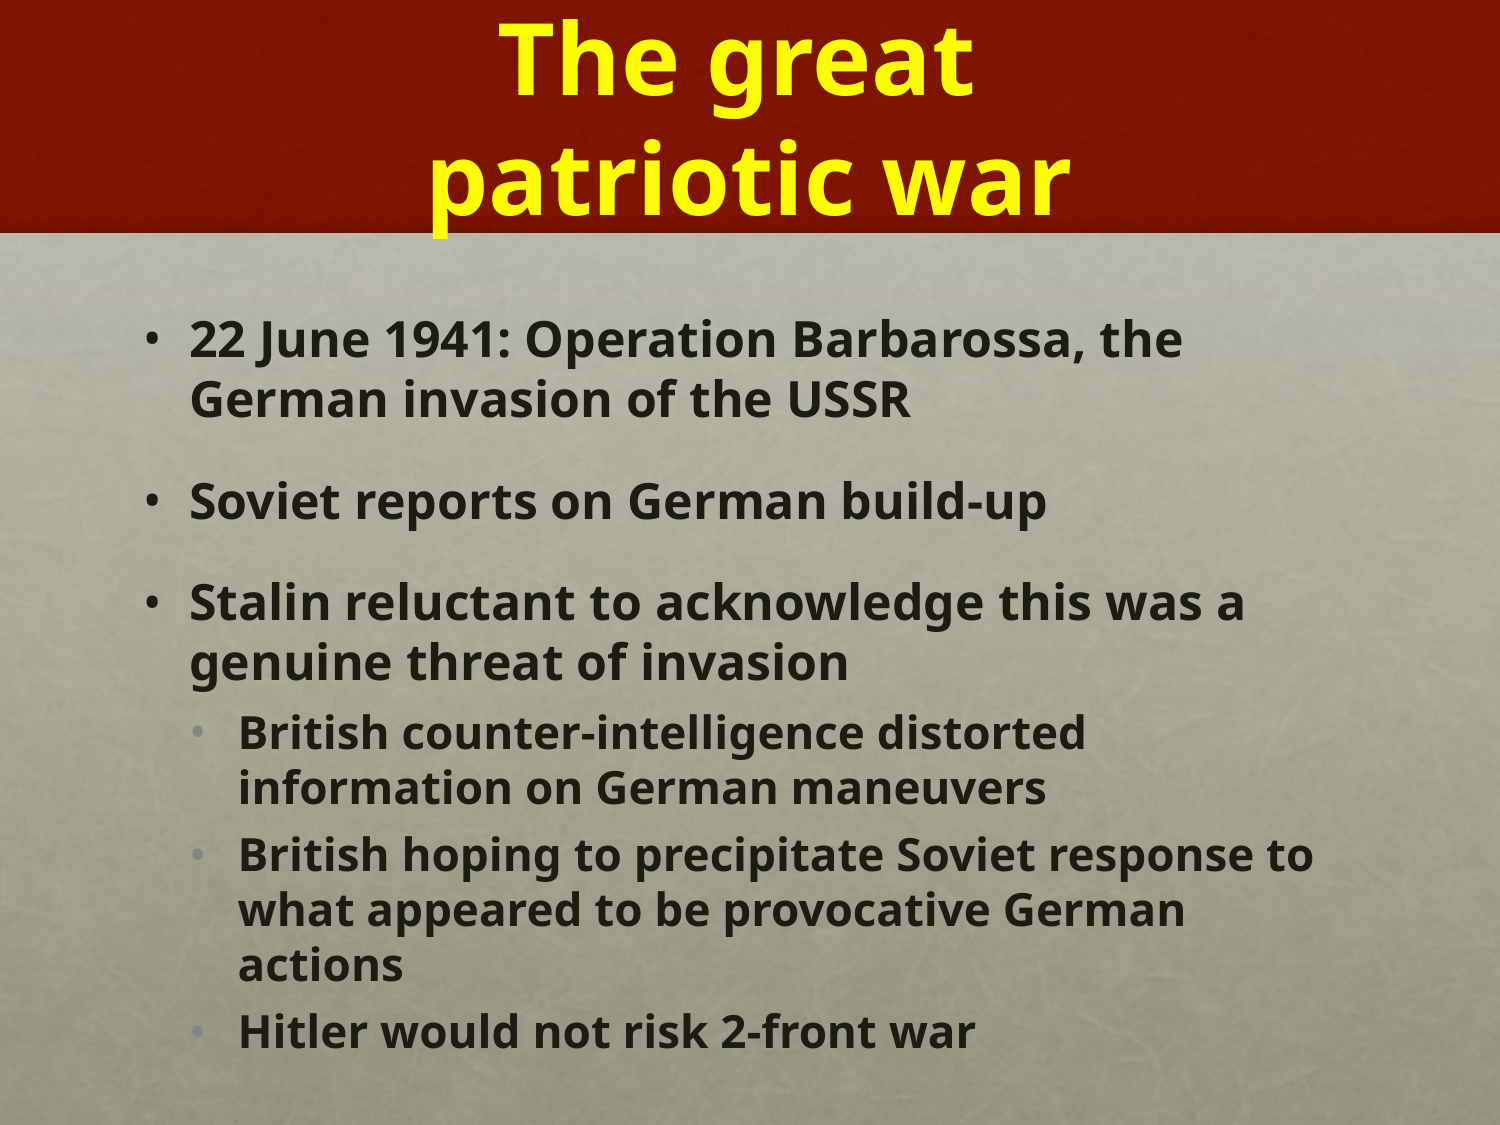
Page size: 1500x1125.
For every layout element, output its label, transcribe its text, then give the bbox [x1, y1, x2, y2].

picture [0, 214, 1500, 1125]
title The great patriotic war [127, 10, 1372, 221]
list 22 June 1941: Operation Barbarossa, the German invasion of the USSR Soviet reports on German build-up Stalin reluctant to acknowledge this was a genuine threat of invasion British counter-intelligence distorted information on German maneuvers British hoping to precipitate Soviet response to what appeared to be provocative German actions Hitler would not risk 2-front war [127, 299, 1372, 1089]
